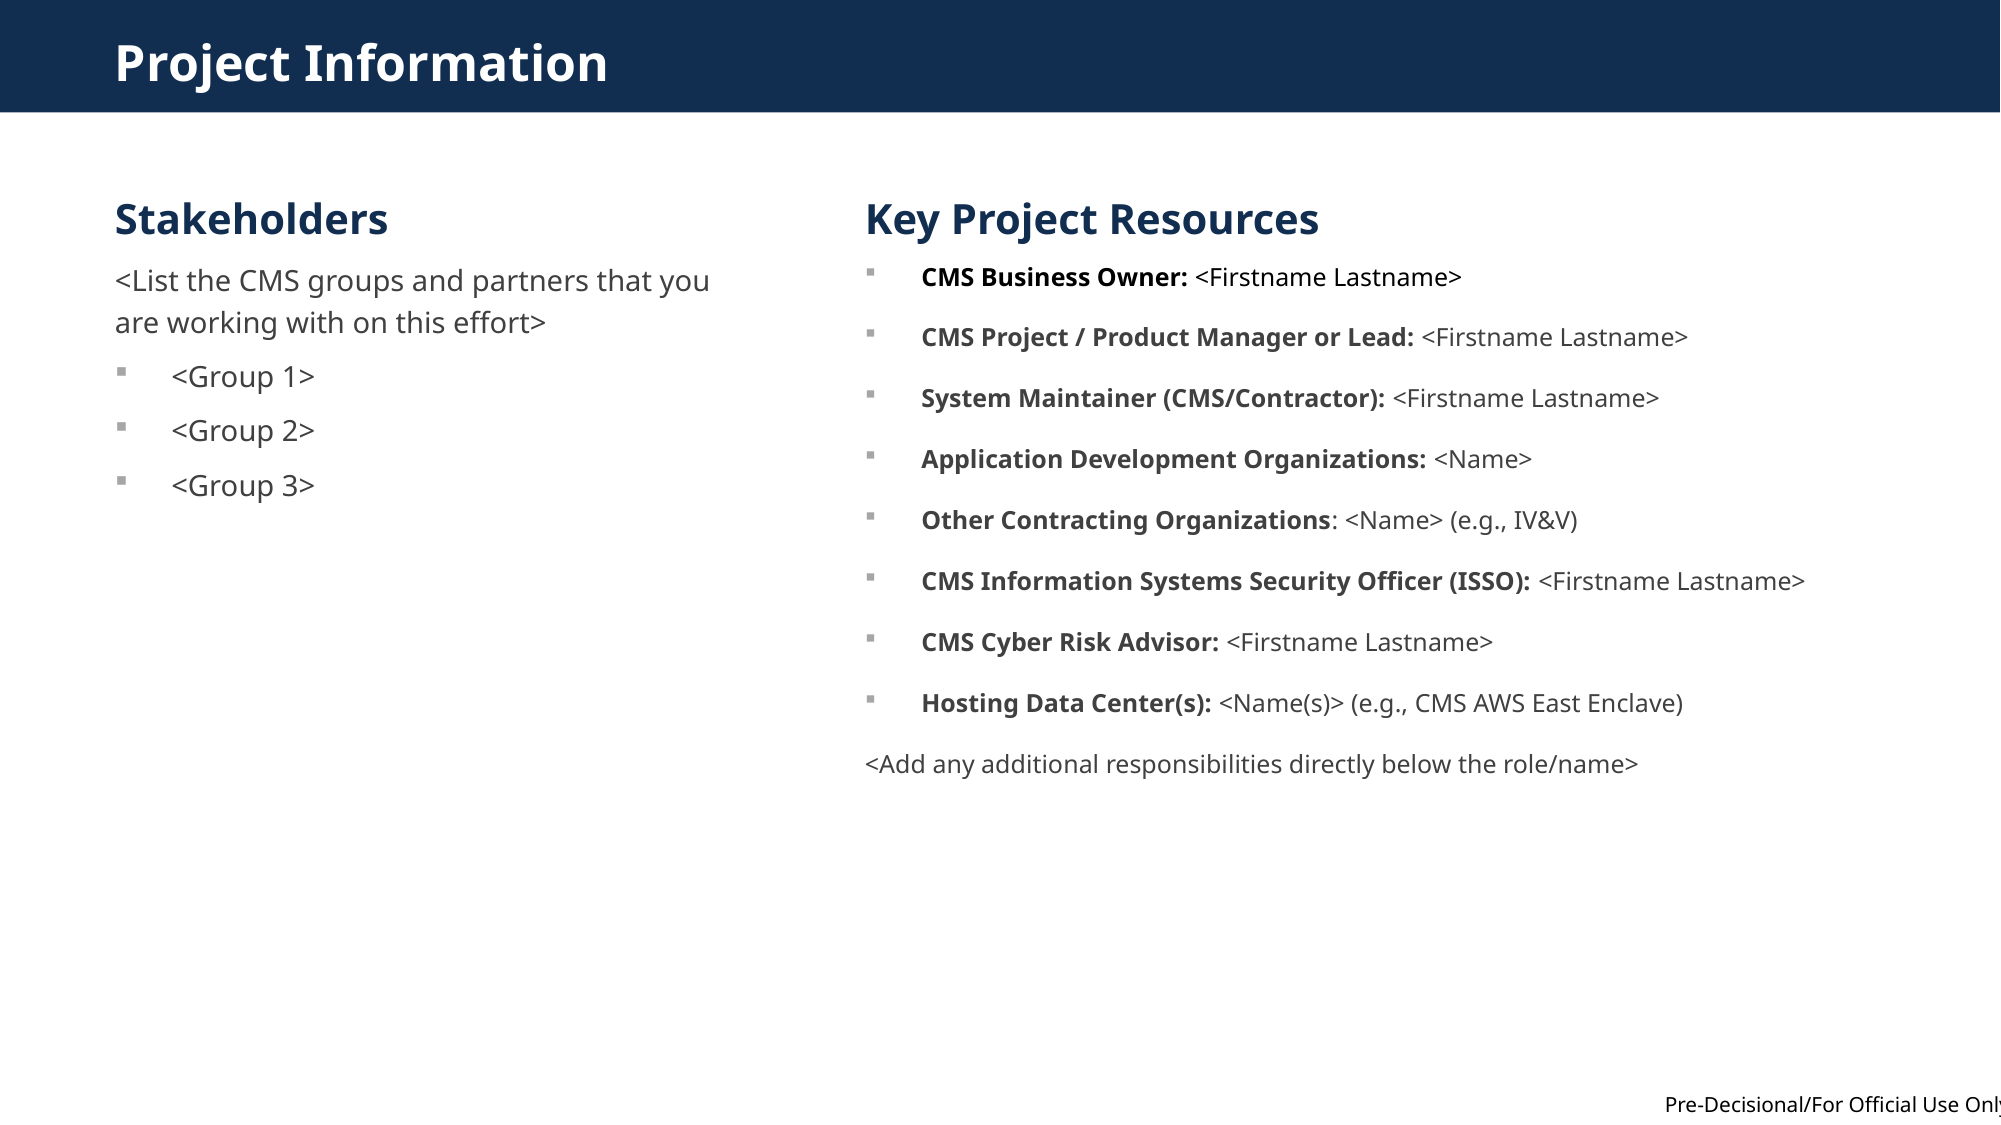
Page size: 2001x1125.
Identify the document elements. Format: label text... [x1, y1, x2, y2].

list Key Project Resources Project Resources CMS Business Owner: <Firstname Lastname> CMS Project / Product Manager or Lead: <Firstname Lastname> System Maintainer (CMS/Contractor): <Firstname Lastname> Application Development Organizations: <Name> Other Contracting Organizations: <Name> (e.g., IV&V) CMS Information Systems Security Officer (ISSO): <Firstname Lastname> CMS Cyber Risk Advisor: <Firstname Lastname> Hosting Data Center(s): <Name(s)> (e.g., CMS AWS East Enclave) <Add any additional responsibilities directly below the role/name> [849, 174, 1825, 900]
list Stakeholders <List the CMS groups and partners that you are working with on this effort> <Group 1> <Group 2> <Group 3> [99, 174, 775, 875]
title Project Information [99, 29, 998, 93]
